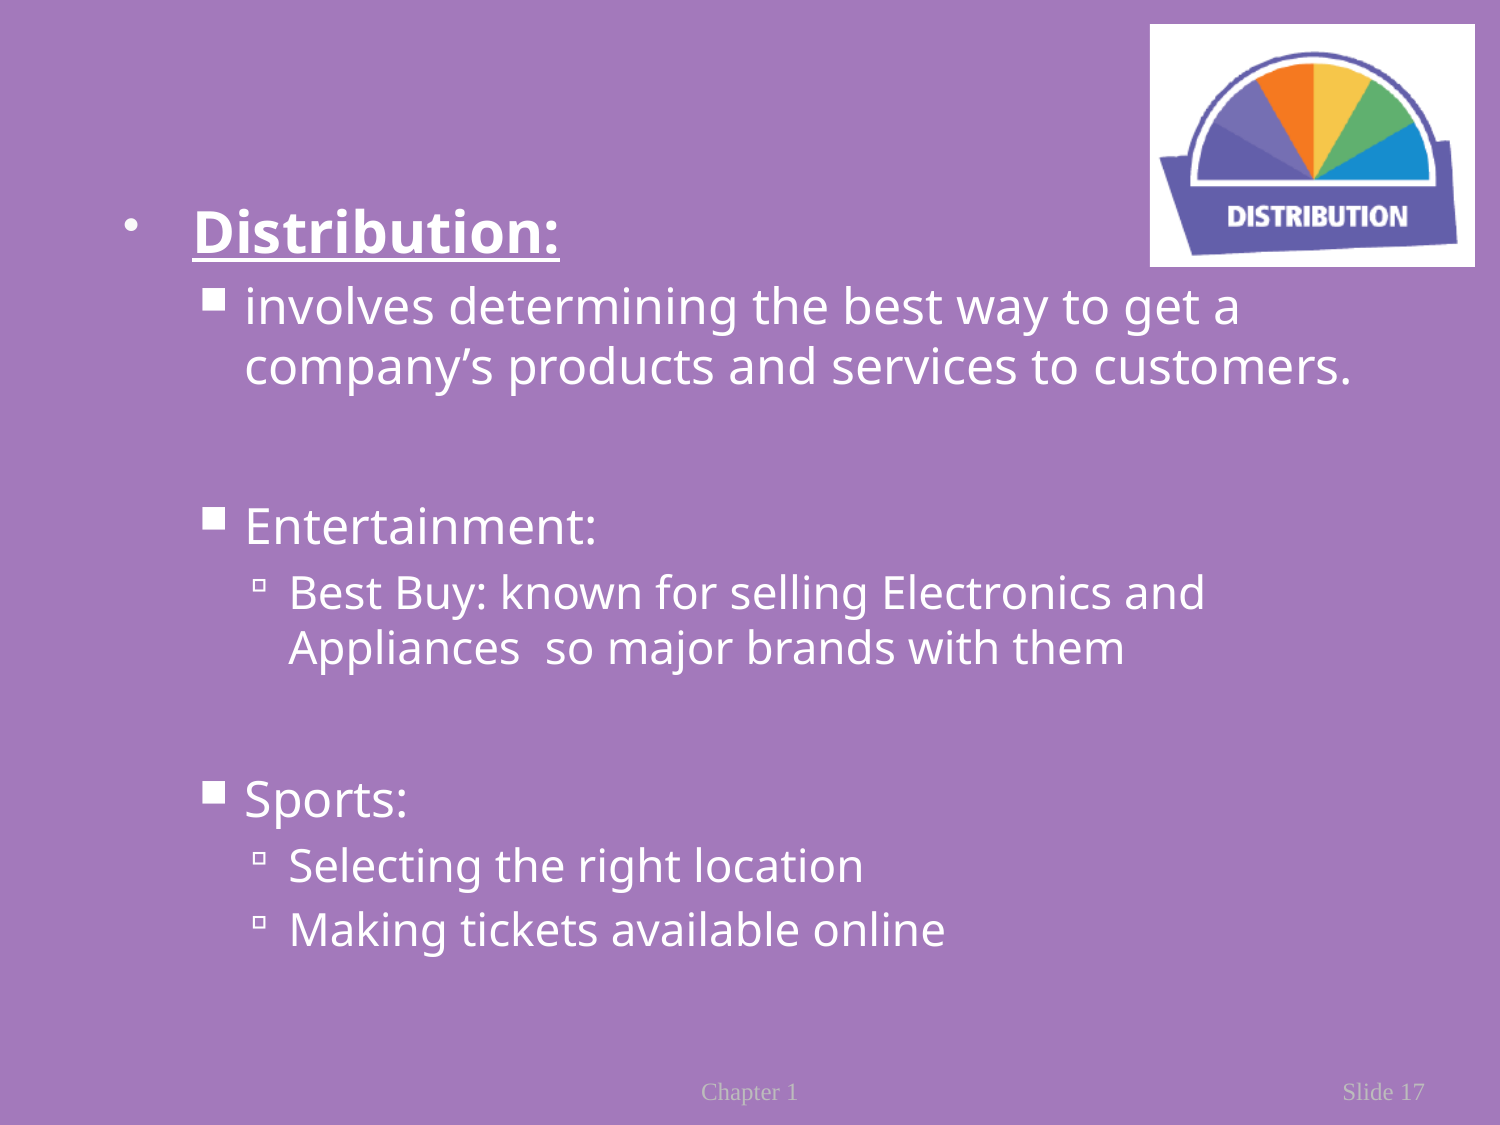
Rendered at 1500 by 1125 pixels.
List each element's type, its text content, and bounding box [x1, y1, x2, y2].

list Distribution: involves determining the best way to get a company’s products and services to customers. Entertainment: Best Buy: known for selling Electronics and Appliances so major brands with them Sports: Selecting the right location Making tickets available online [87, 187, 1400, 1038]
picture [1149, 24, 1476, 267]
slide_number Slide 17 [1299, 1052, 1425, 1113]
footer Chapter 1 [512, 1052, 988, 1113]
